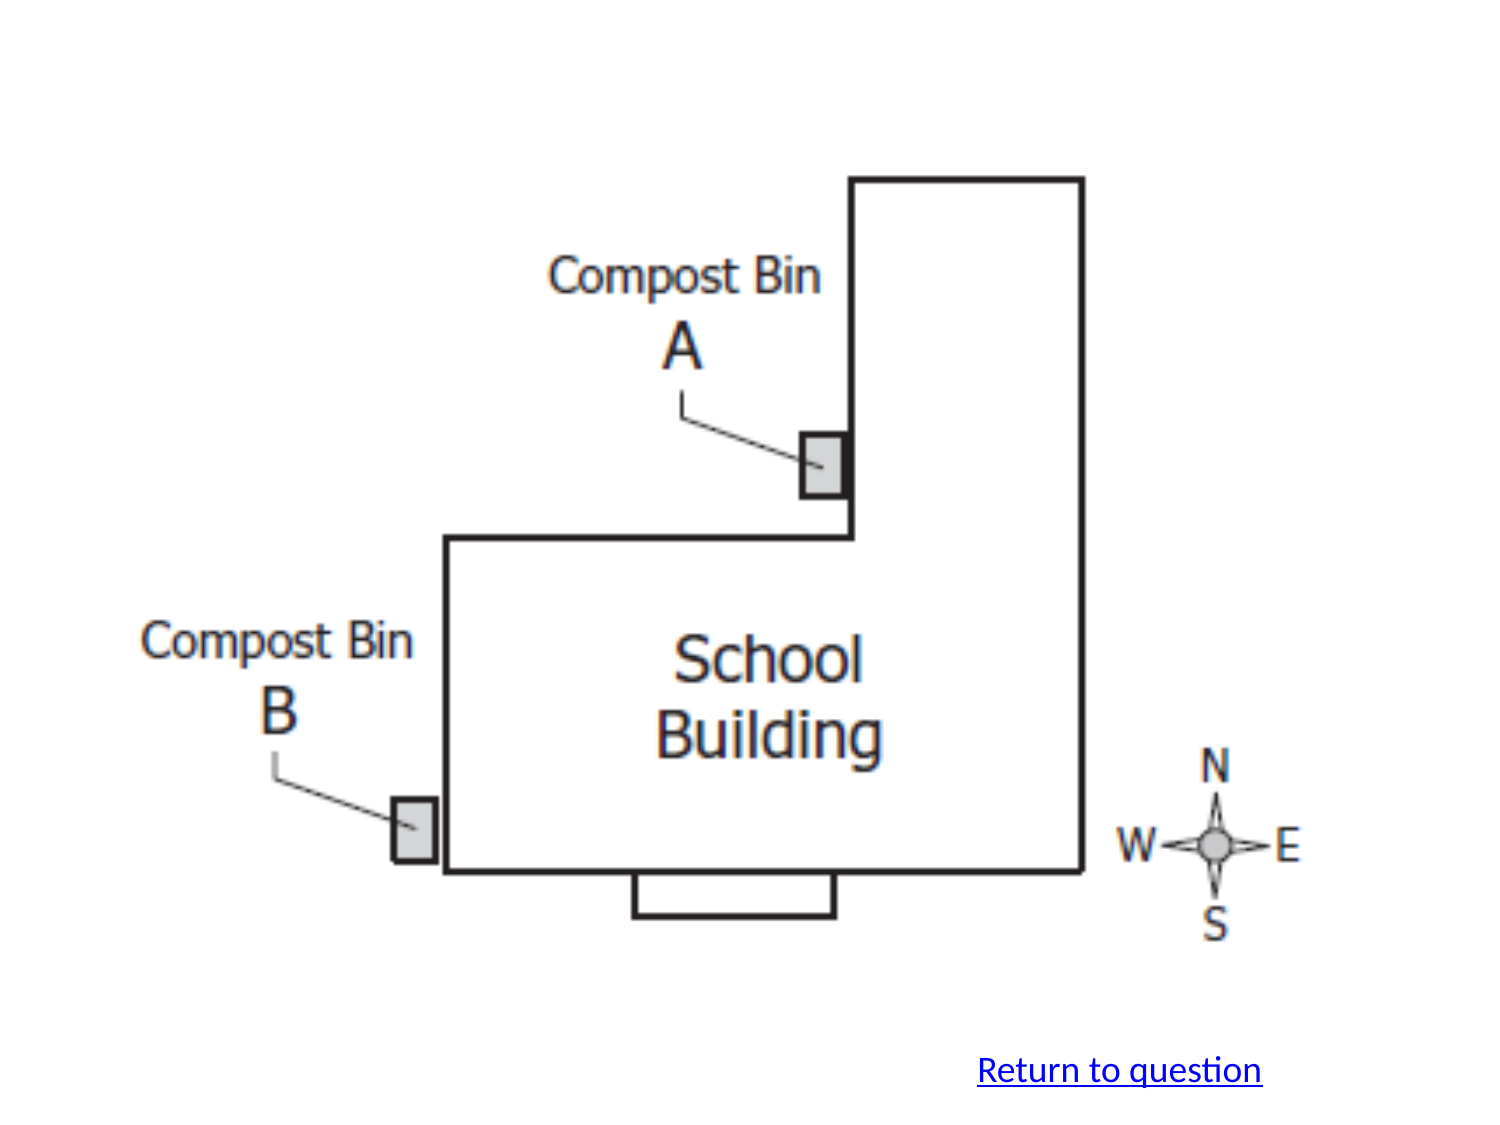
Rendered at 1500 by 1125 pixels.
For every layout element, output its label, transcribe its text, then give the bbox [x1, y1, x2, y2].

picture [112, 112, 1363, 963]
text_box Return to question [962, 1037, 1388, 1098]
